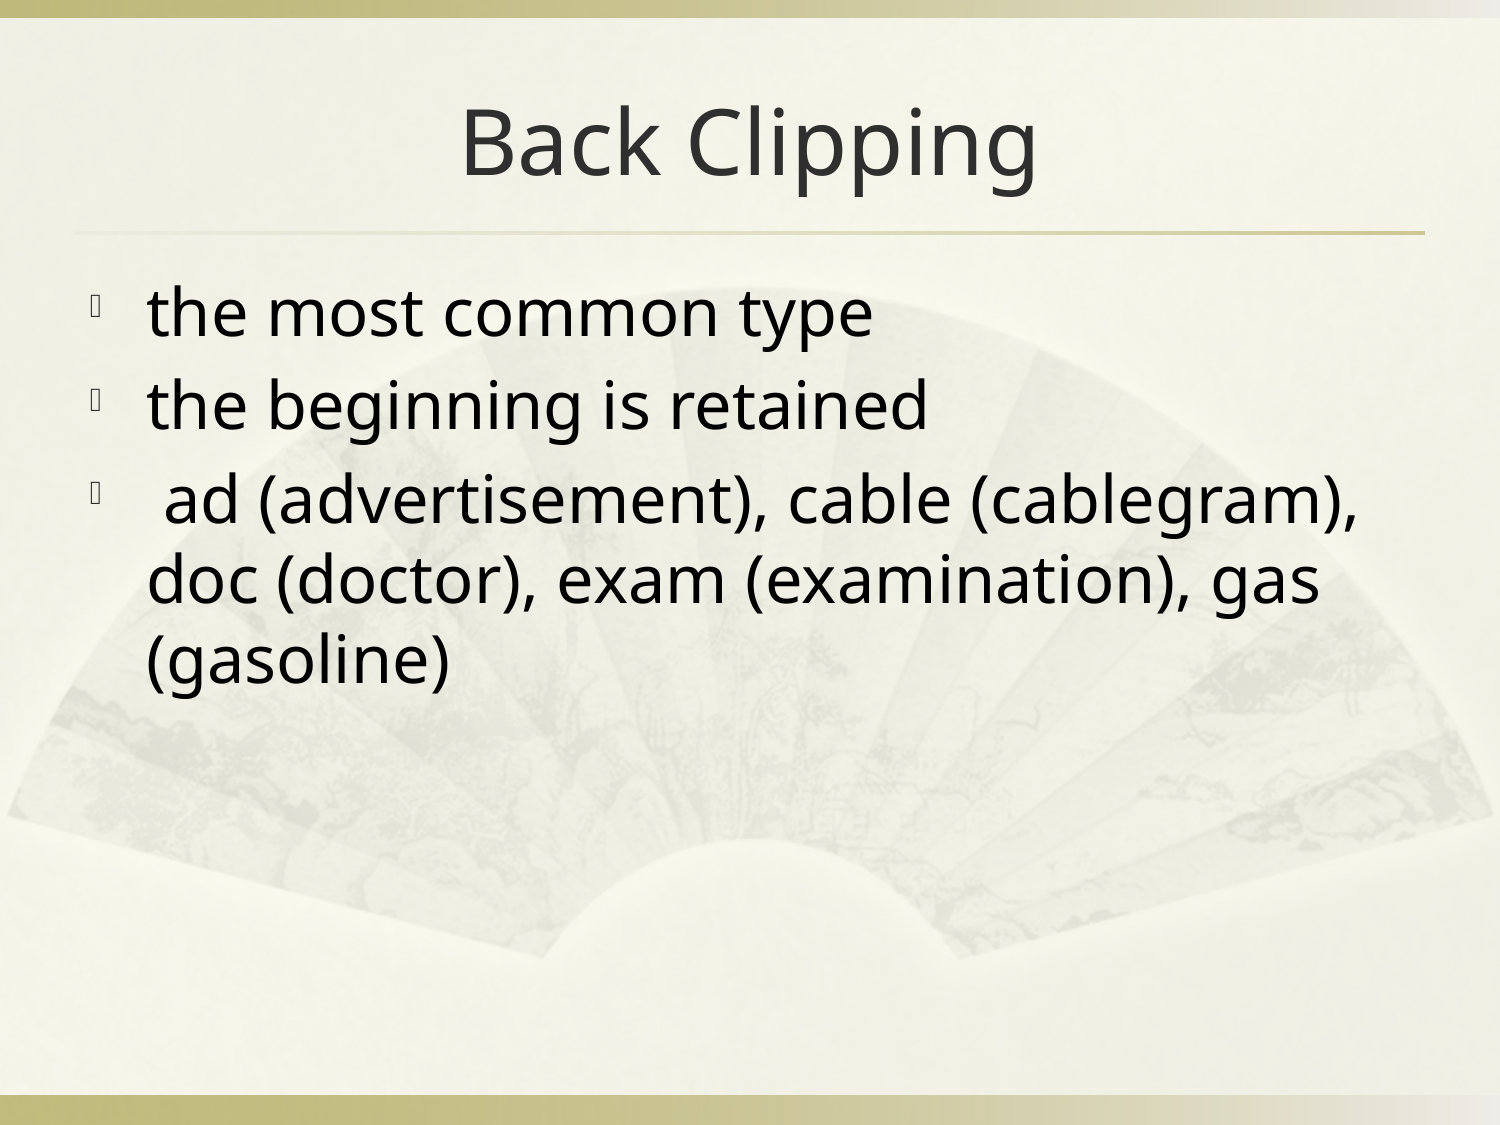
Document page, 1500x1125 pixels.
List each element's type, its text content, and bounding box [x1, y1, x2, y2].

title Back Clipping [75, 45, 1425, 233]
list the most common type the beginning is retained ad (advertisement), cable (cablegram), doc (doctor), exam (examination), gas (gasoline) [75, 262, 1425, 1032]
